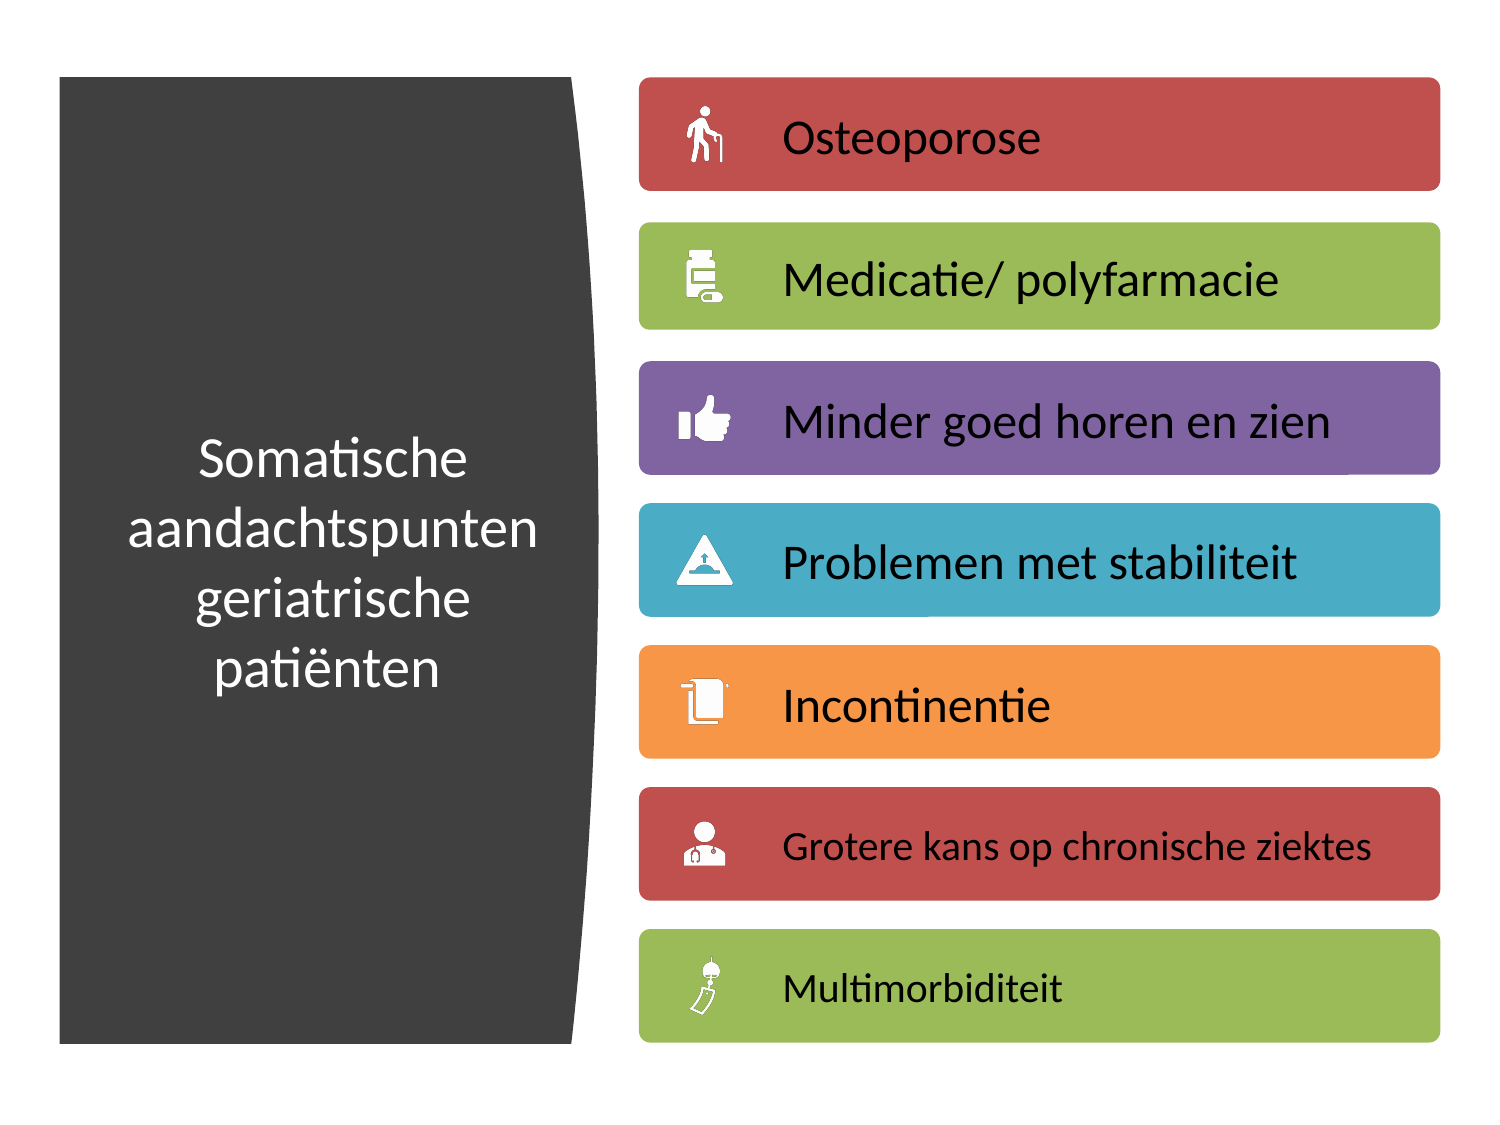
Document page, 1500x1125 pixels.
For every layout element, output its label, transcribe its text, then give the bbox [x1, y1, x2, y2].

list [638, 76, 1441, 1043]
text_box [57, 75, 601, 1046]
title Somatische aandachtspunten geriatrische patiënten [106, 166, 561, 953]
